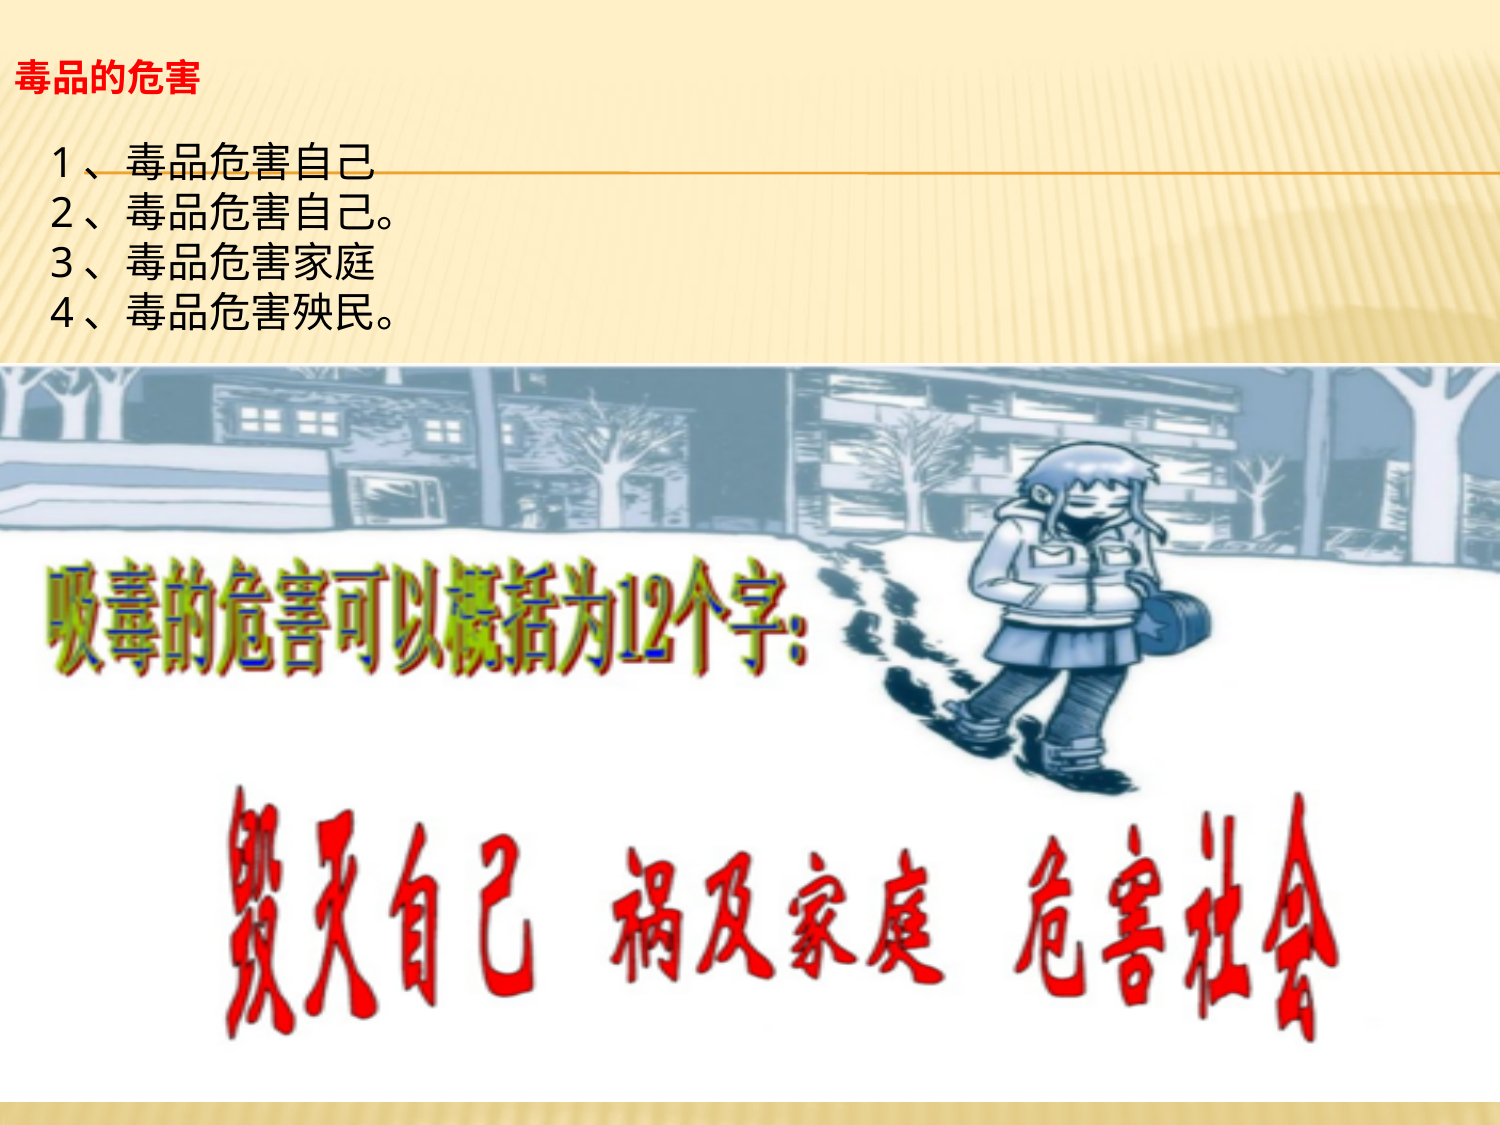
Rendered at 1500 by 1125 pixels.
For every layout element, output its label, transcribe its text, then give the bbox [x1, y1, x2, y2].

text_box 1、毒品危害自己 2、毒品危害自己。 3、毒品危害家庭 4、毒品危害殃民。 [35, 128, 434, 344]
text_box 毒品的危害 [0, 46, 317, 107]
picture [0, 362, 1500, 1102]
